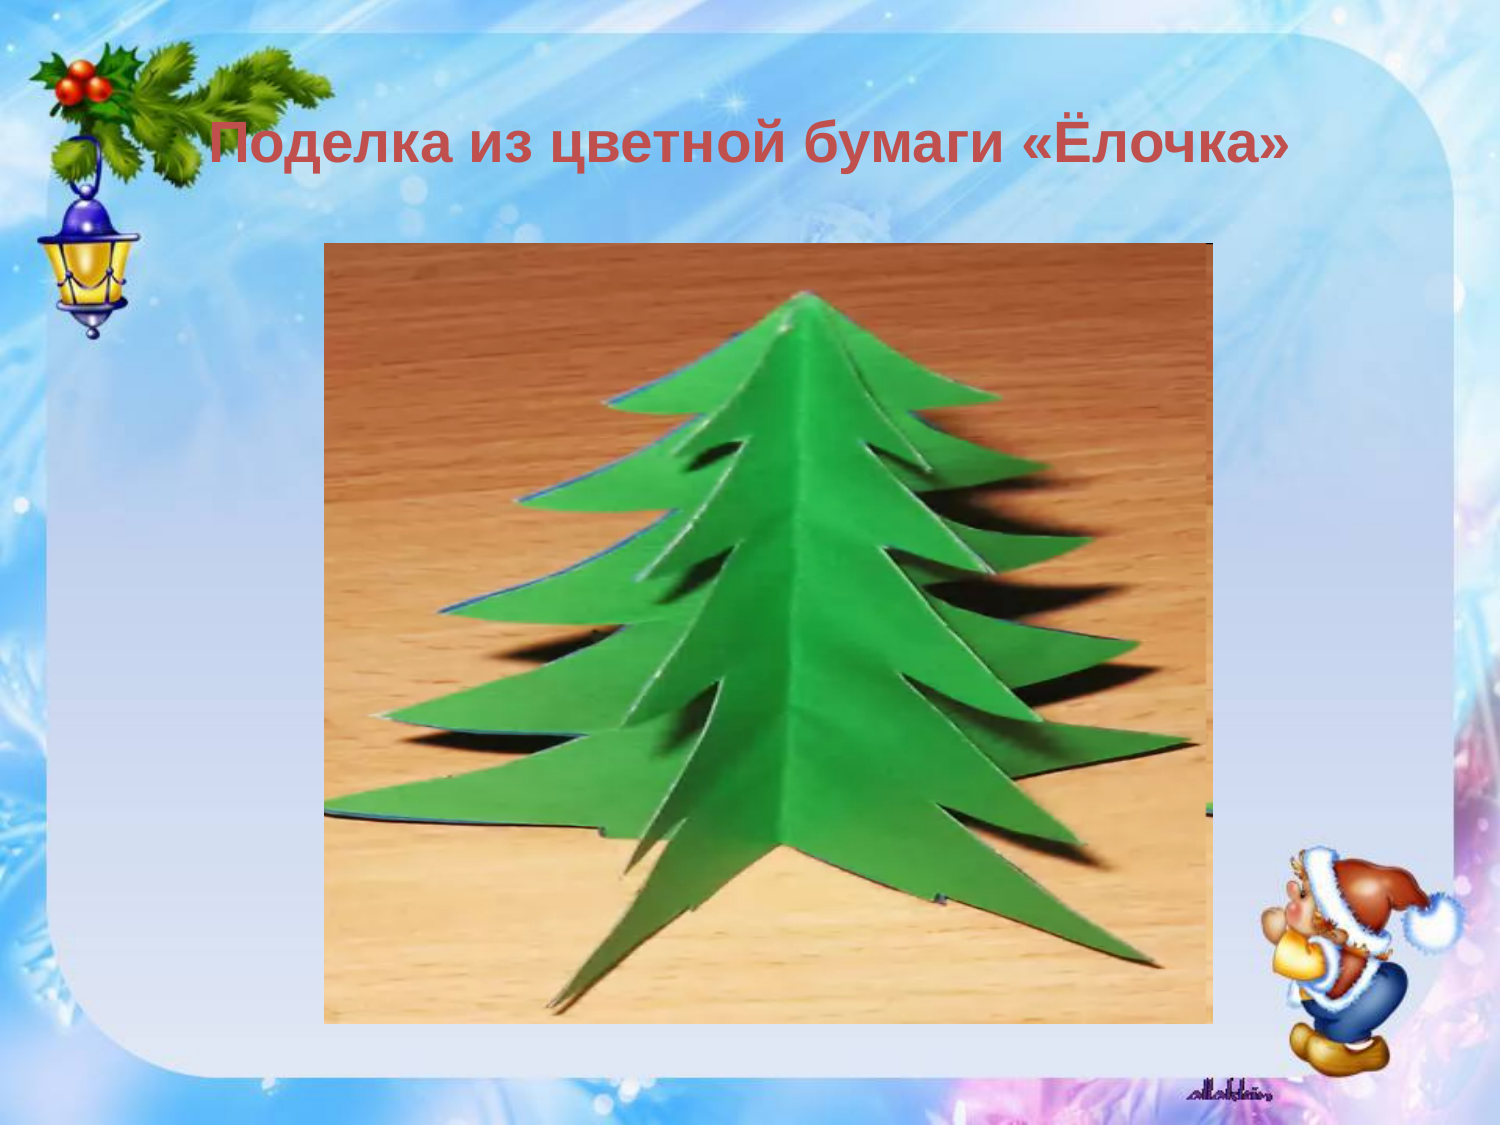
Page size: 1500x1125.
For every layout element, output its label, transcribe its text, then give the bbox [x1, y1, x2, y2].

title Поделка из цветной бумаги «Ёлочка» [74, 44, 1426, 233]
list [324, 243, 1213, 1024]
picture [0, 0, 1500, 1125]
